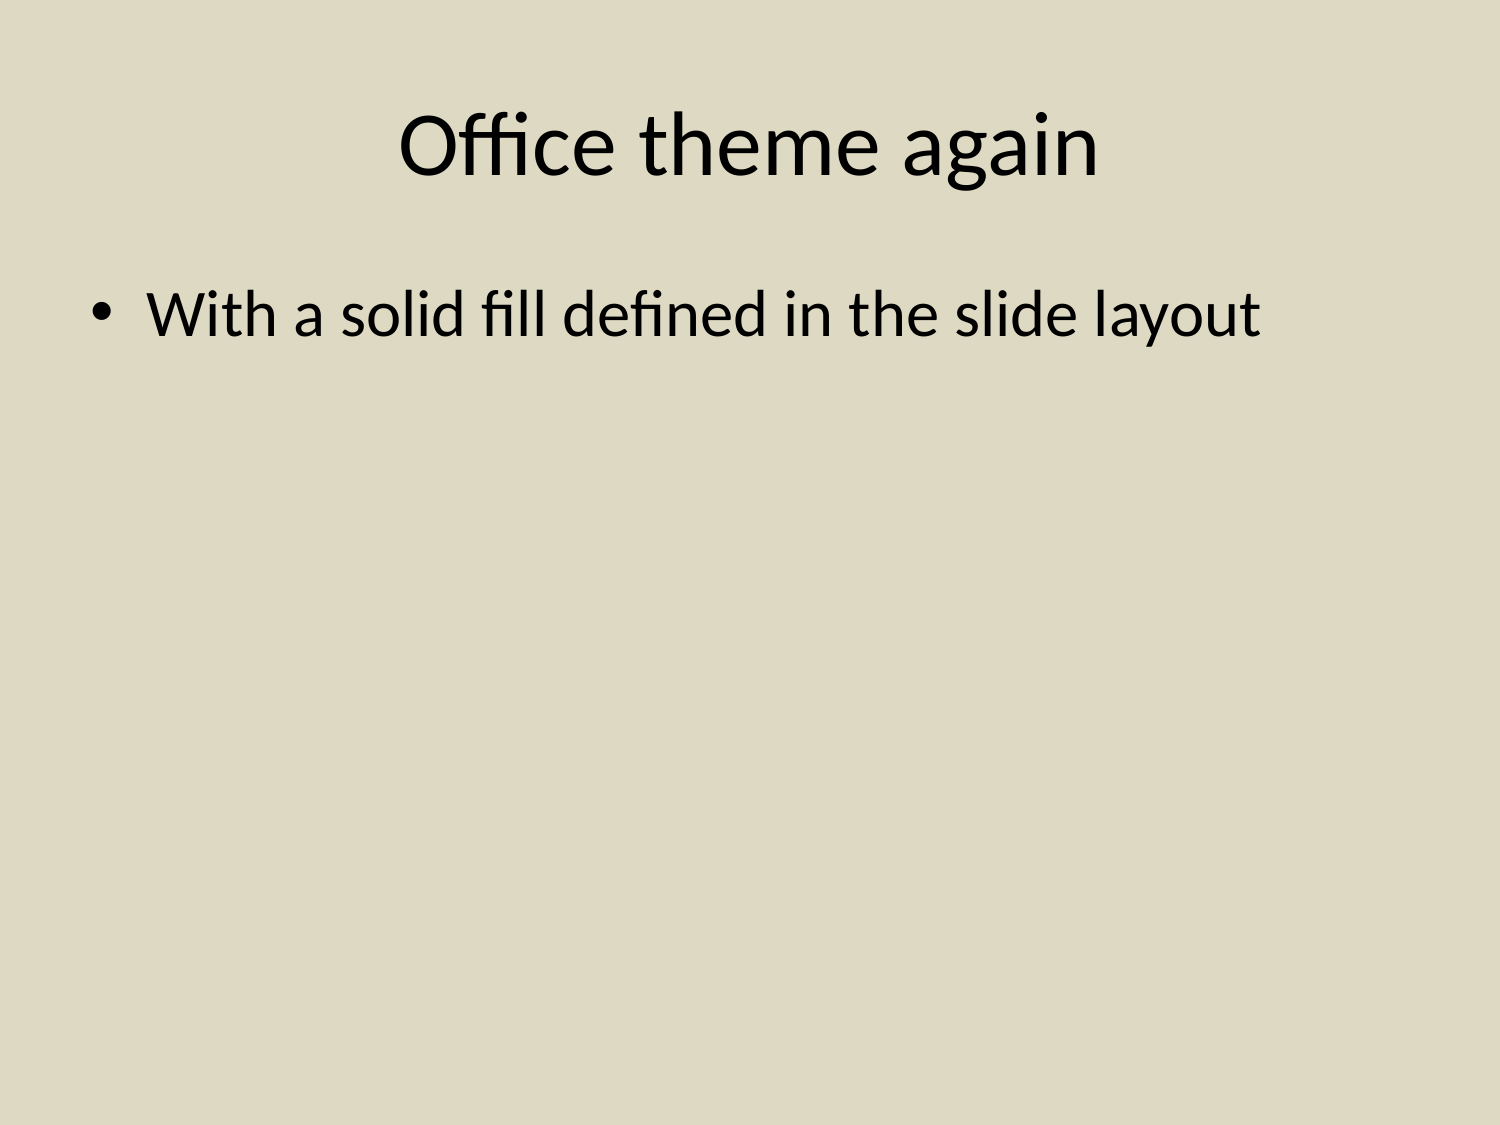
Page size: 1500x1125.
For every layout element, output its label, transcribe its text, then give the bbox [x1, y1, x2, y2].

list With a solid fill defined in the slide layout [75, 262, 1425, 1005]
title Office theme again [75, 45, 1425, 233]
